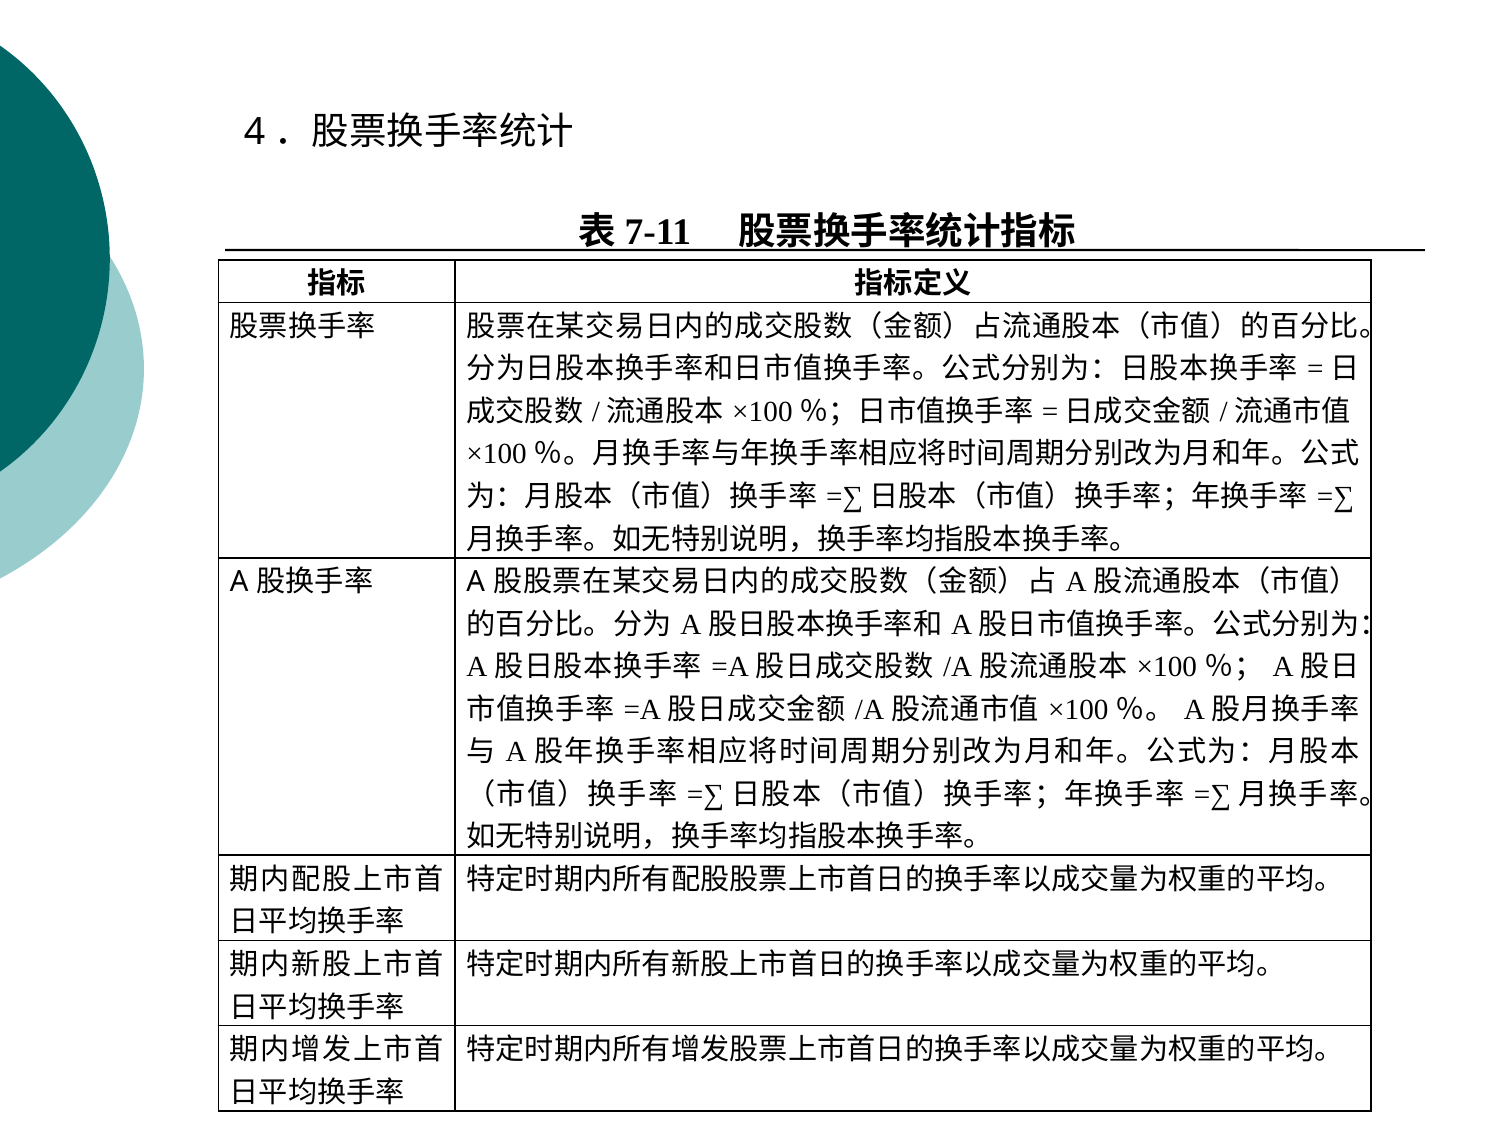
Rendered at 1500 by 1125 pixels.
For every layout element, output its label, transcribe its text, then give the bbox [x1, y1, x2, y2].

text_box 表7-11 股票换手率统计指标 [563, 199, 1091, 260]
table_cell 期内配股上市首日平均换手率 [219, 856, 454, 940]
table_cell A股换手率 [219, 559, 454, 854]
table_cell 特定时期内所有新股上市首日的换手率以成交量为权重的平均。 [456, 941, 1370, 1025]
table_cell A股股票在某交易日内的成交股数（金额）占A股流通股本（市值）的百分比。分为A股日股本换手率和A股日市值换手率。公式分别为：A股日股本换手率=A股日成交股数/A股流通股本×100％；A股日市值换手率=A股日成交金额/A股流通市值×100％。A股月换手率与A股年换手率相应将时间周期分别改为月和年。公式为：月股本（市值）换手率=∑日股本（市值）换手率；年换手率=∑月换手率。如无特别说明，换手率均指股本换手率。 [456, 559, 1370, 854]
table_cell 期内新股上市首日平均换手率 [219, 941, 454, 1025]
table_header 指标 [219, 261, 454, 302]
table_cell 股票换手率 [219, 303, 454, 557]
table_cell 特定时期内所有增发股票上市首日的换手率以成交量为权重的平均。 [456, 1026, 1370, 1110]
table_cell 期内增发上市首日平均换手率 [219, 1026, 454, 1110]
table_cell 股票在某交易日内的成交股数（金额）占流通股本（市值）的百分比。分为日股本换手率和日市值换手率。公式分别为：日股本换手率=日成交股数/流通股本×100％；日市值换手率=日成交金额/流通市值×100％。月换手率与年换手率相应将时间周期分别改为月和年。公式为：月股本（市值）换手率=∑日股本（市值）换手率；年换手率=∑月换手率。如无特别说明，换手率均指股本换手率。 [456, 303, 1370, 557]
text_box 4．股票换手率统计 [228, 100, 589, 160]
table_header 指标定义 [456, 261, 1370, 302]
table_cell 特定时期内所有配股股票上市首日的换手率以成交量为权重的平均。 [456, 856, 1370, 940]
